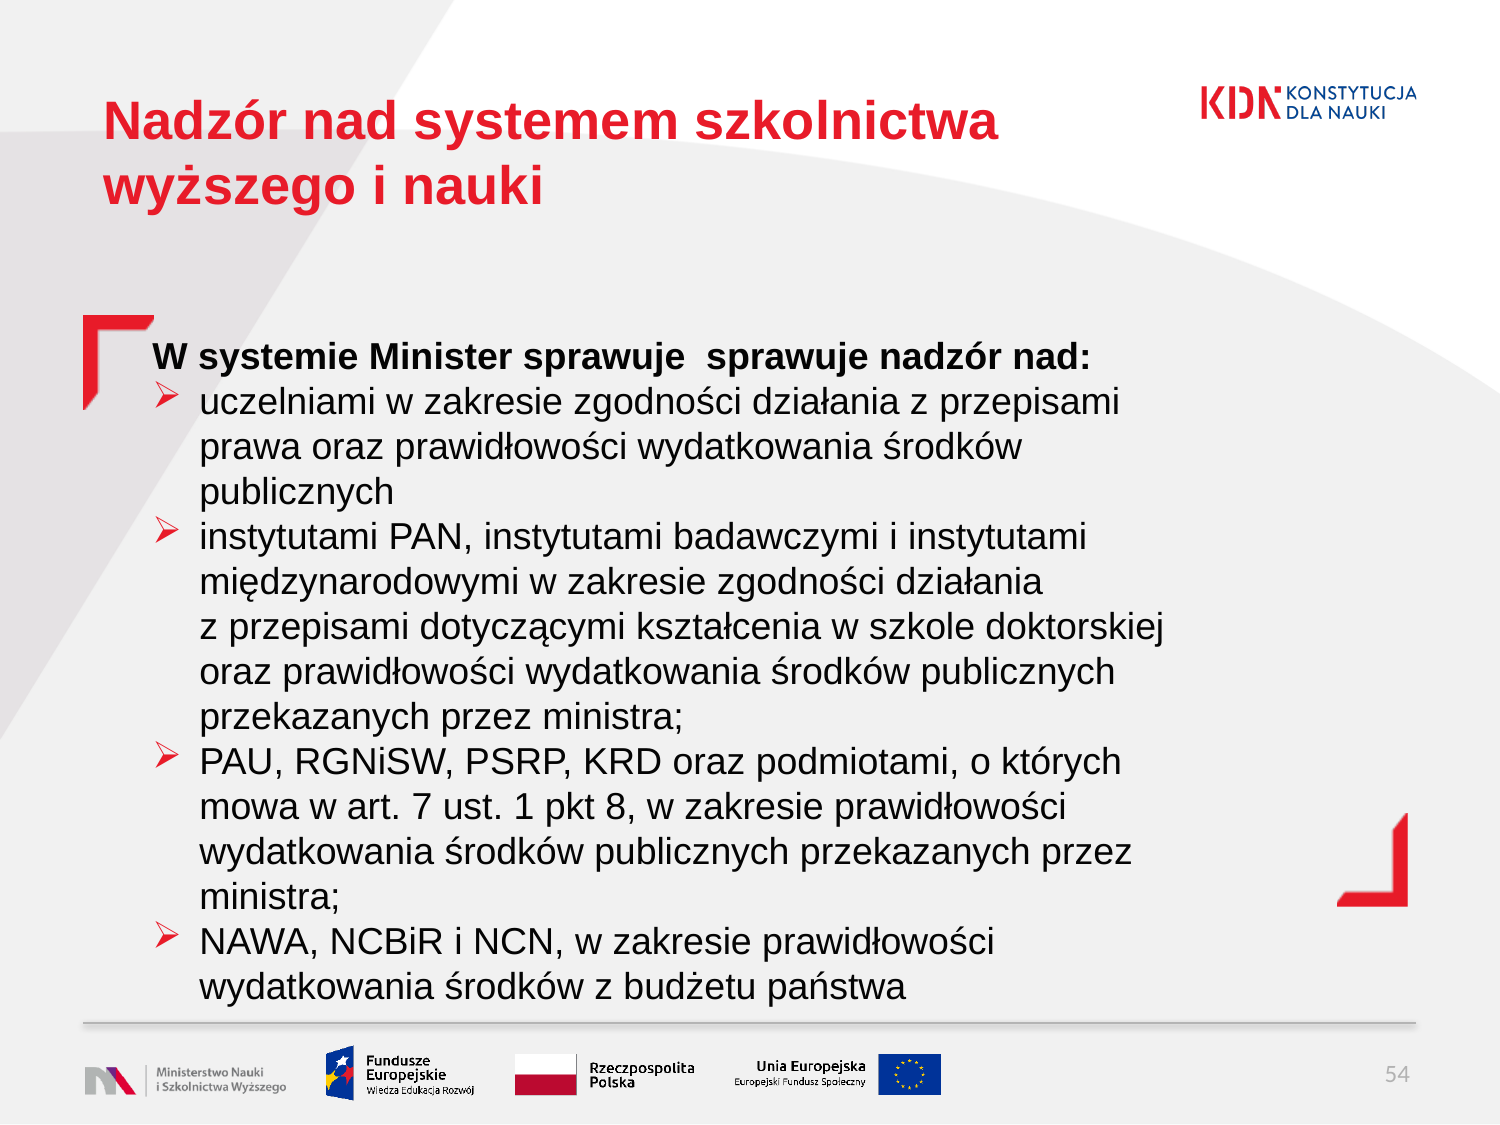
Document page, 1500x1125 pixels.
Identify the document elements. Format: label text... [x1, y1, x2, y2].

slide_number 54 [1074, 1042, 1425, 1103]
list W systemie Minister sprawuje sprawuje nadzór nad: uczelniami w zakresie zgodności działania z przepisami prawa oraz prawidłowości wydatkowania środków publicznych instytutami PAN, instytutami badawczymi i instytutami międzynarodowymi w zakresie zgodności działania z przepisami dotyczącymi kształcenia w szkole doktorskiej oraz prawidłowości wydatkowania środków publicznych przekazanych przez ministra; PAU, RGNiSW, PSRP, KRD oraz podmiotami, o których mowa w art. 7 ust. 1 pkt 8, w zakresie prawidłowości wydatkowania środków publicznych przekazanych przez ministra; NAWA, NCBiR i NCN, w zakresie prawidłowości wydatkowania środków z budżetu państwa [137, 451, 1243, 879]
picture [0, 0, 1500, 1125]
title Nadzór nad systemem szkolnictwa wyższego i nauki [88, 78, 1175, 146]
